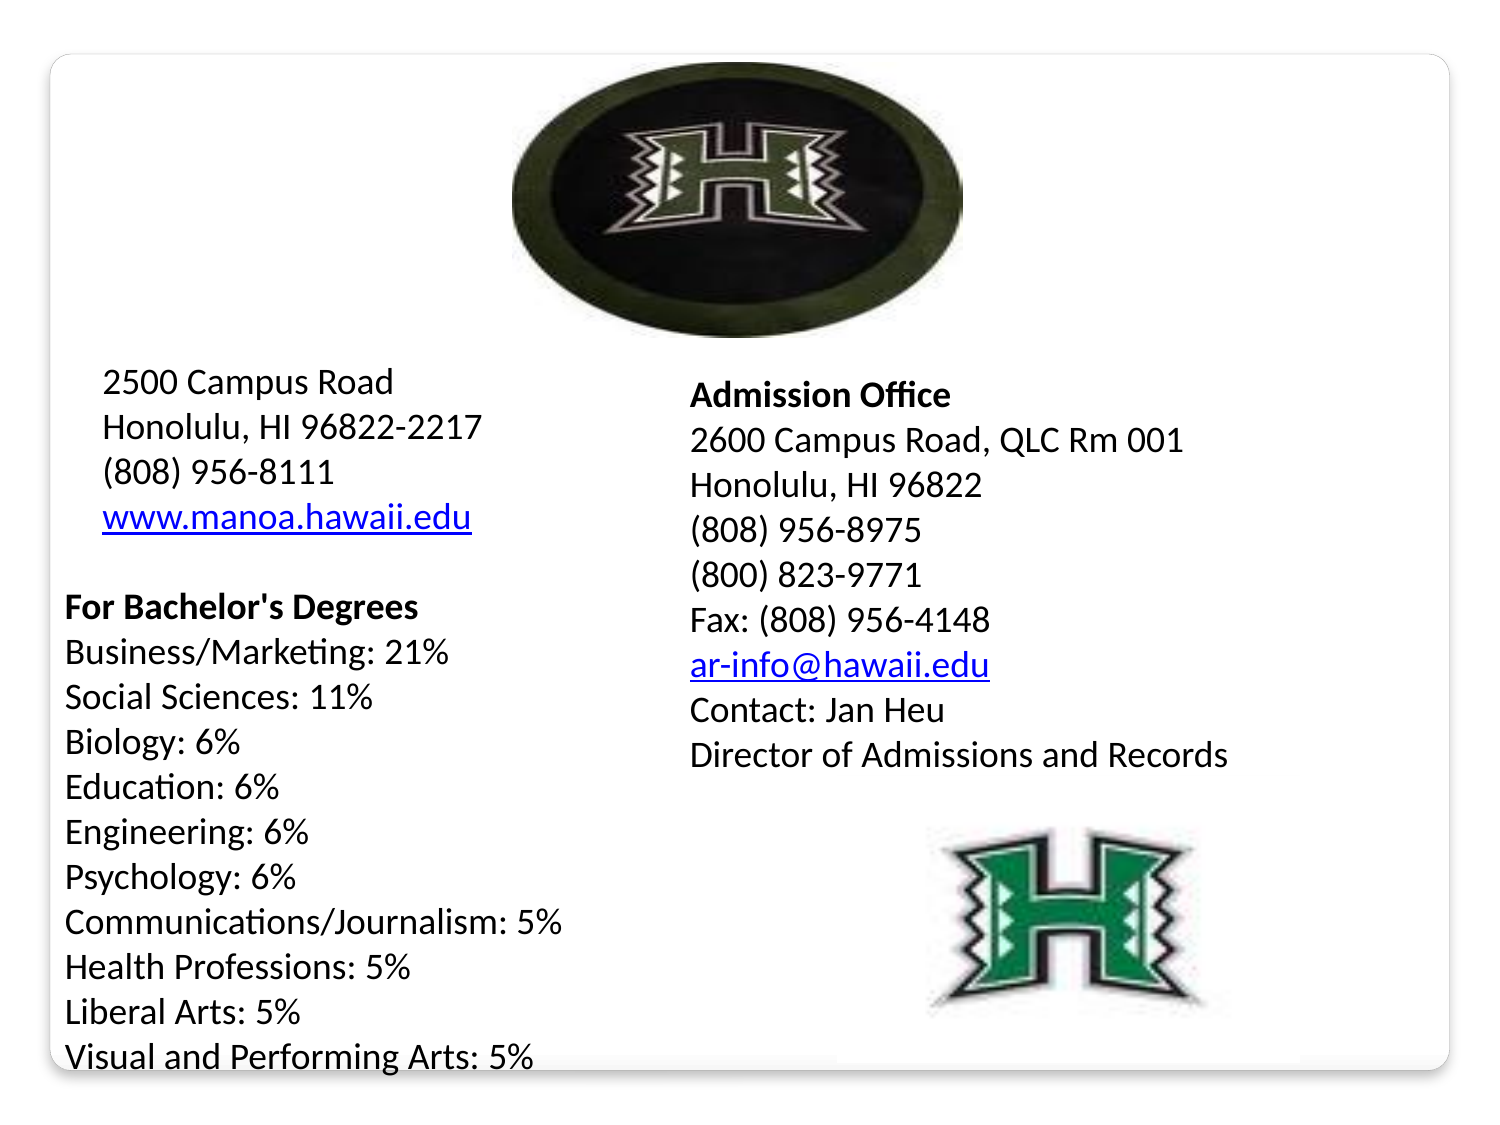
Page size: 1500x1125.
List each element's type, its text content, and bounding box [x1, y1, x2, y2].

picture [837, 774, 1301, 1063]
text_box 2500 Campus Road Honolulu, HI 96822-2217 (808) 956-8111 www.manoa.hawaii.edu [87, 349, 838, 545]
text_box For Bachelor's Degrees Business/Marketing: 21% Social Sciences: 11% Biology: 6% Education: 6% Engineering: 6% Psychology: 6% Communications/Journalism: 5% Health Professions: 5% Liberal Arts: 5% Visual and Performing Arts: 5% [50, 574, 613, 1085]
text_box Admission Office 2600 Campus Road, QLC Rm 001 Honolulu, HI 96822 (808) 956-8975 (800) 823-9771 Fax: (808) 956-4148 ar-info@hawaii.edu Contact: Jan Heu Director of Admissions and Records [674, 362, 1425, 783]
picture [512, 62, 963, 338]
